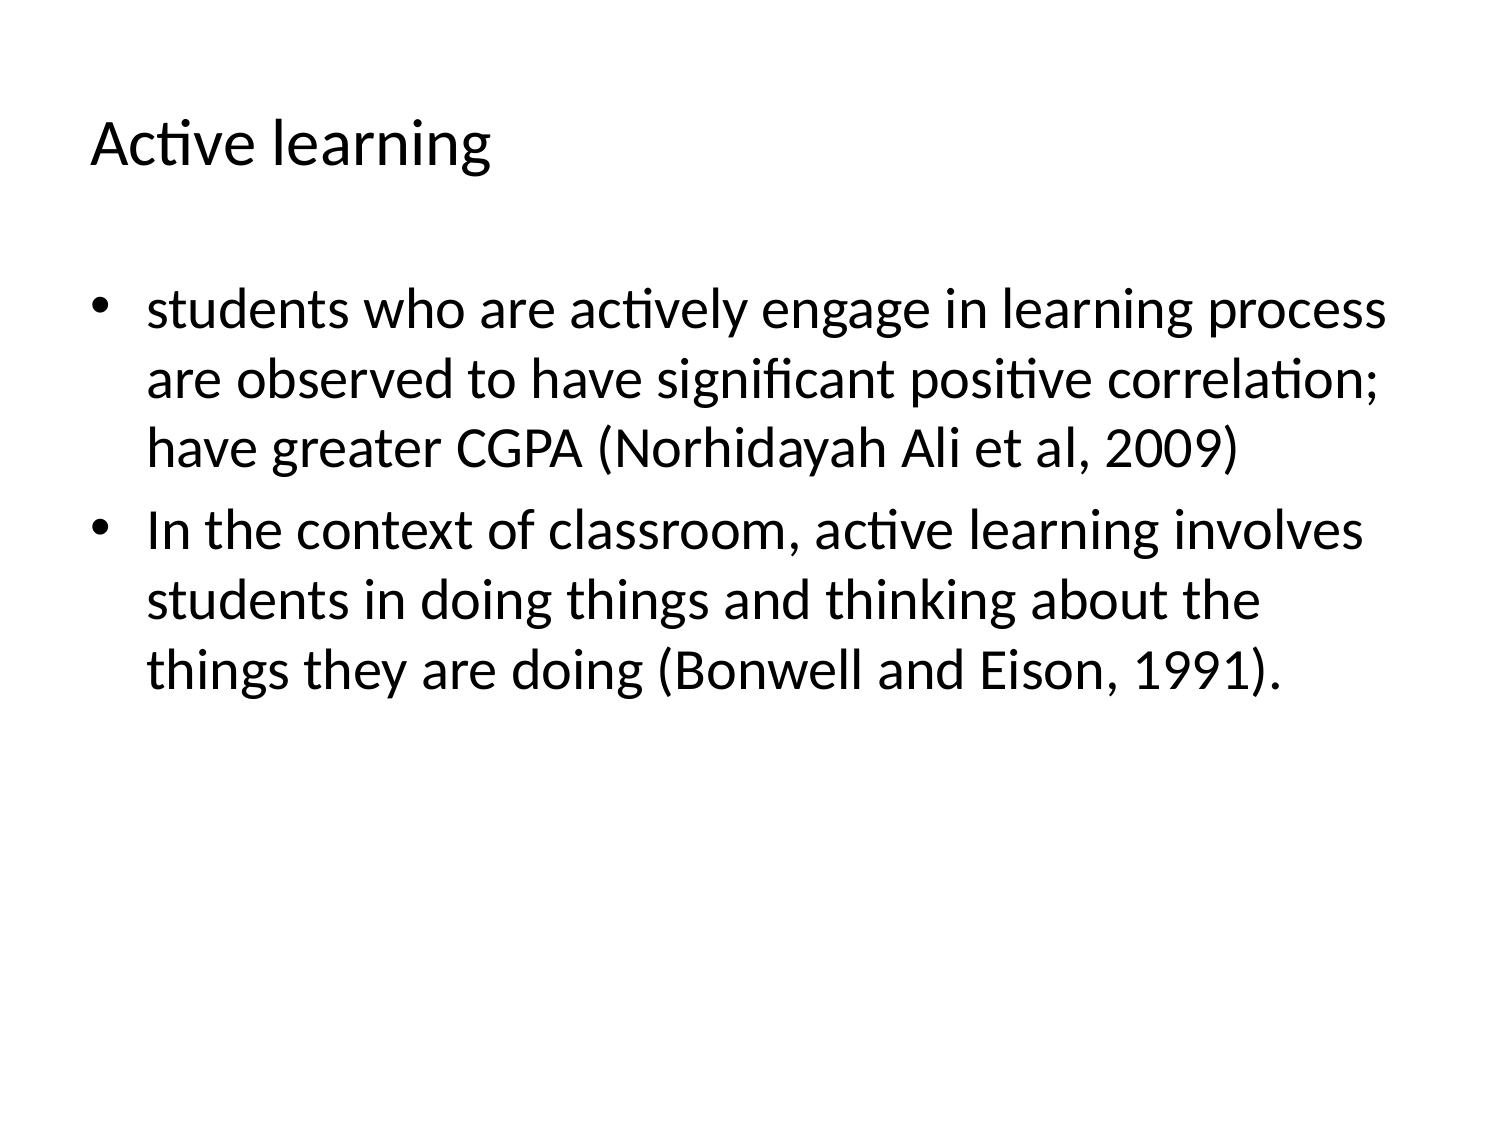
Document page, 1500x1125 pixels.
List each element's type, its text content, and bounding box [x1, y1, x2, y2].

title Active learning [75, 45, 1425, 233]
list students who are actively engage in learning process are observed to have significant positive correlation; have greater CGPA (Norhidayah Ali et al, 2009) In the context of classroom, active learning involves students in doing things and thinking about the things they are doing (Bonwell and Eison, 1991). [75, 262, 1425, 1005]
